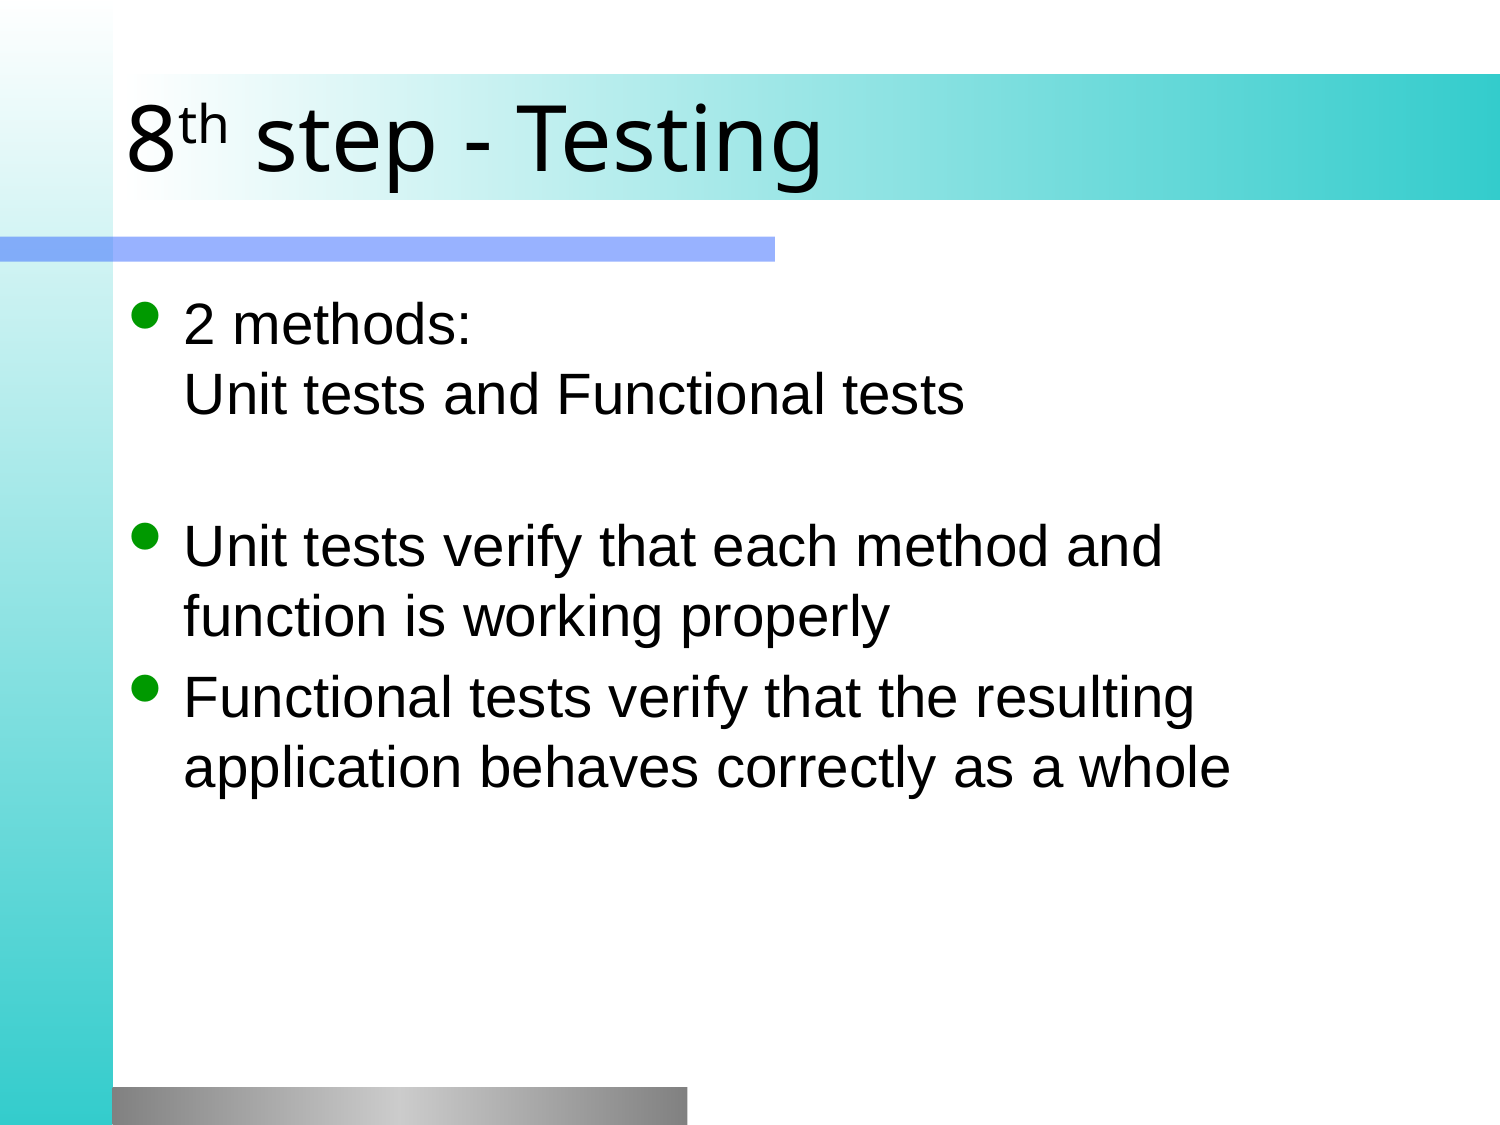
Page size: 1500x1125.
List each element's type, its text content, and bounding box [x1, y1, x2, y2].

title 8th step - Testing [110, 40, 1386, 229]
list 2 methods: Unit tests and Functional tests Unit tests verify that each method and function is working properly Functional tests verify that the resulting application behaves correctly as a whole [112, 278, 1388, 1073]
